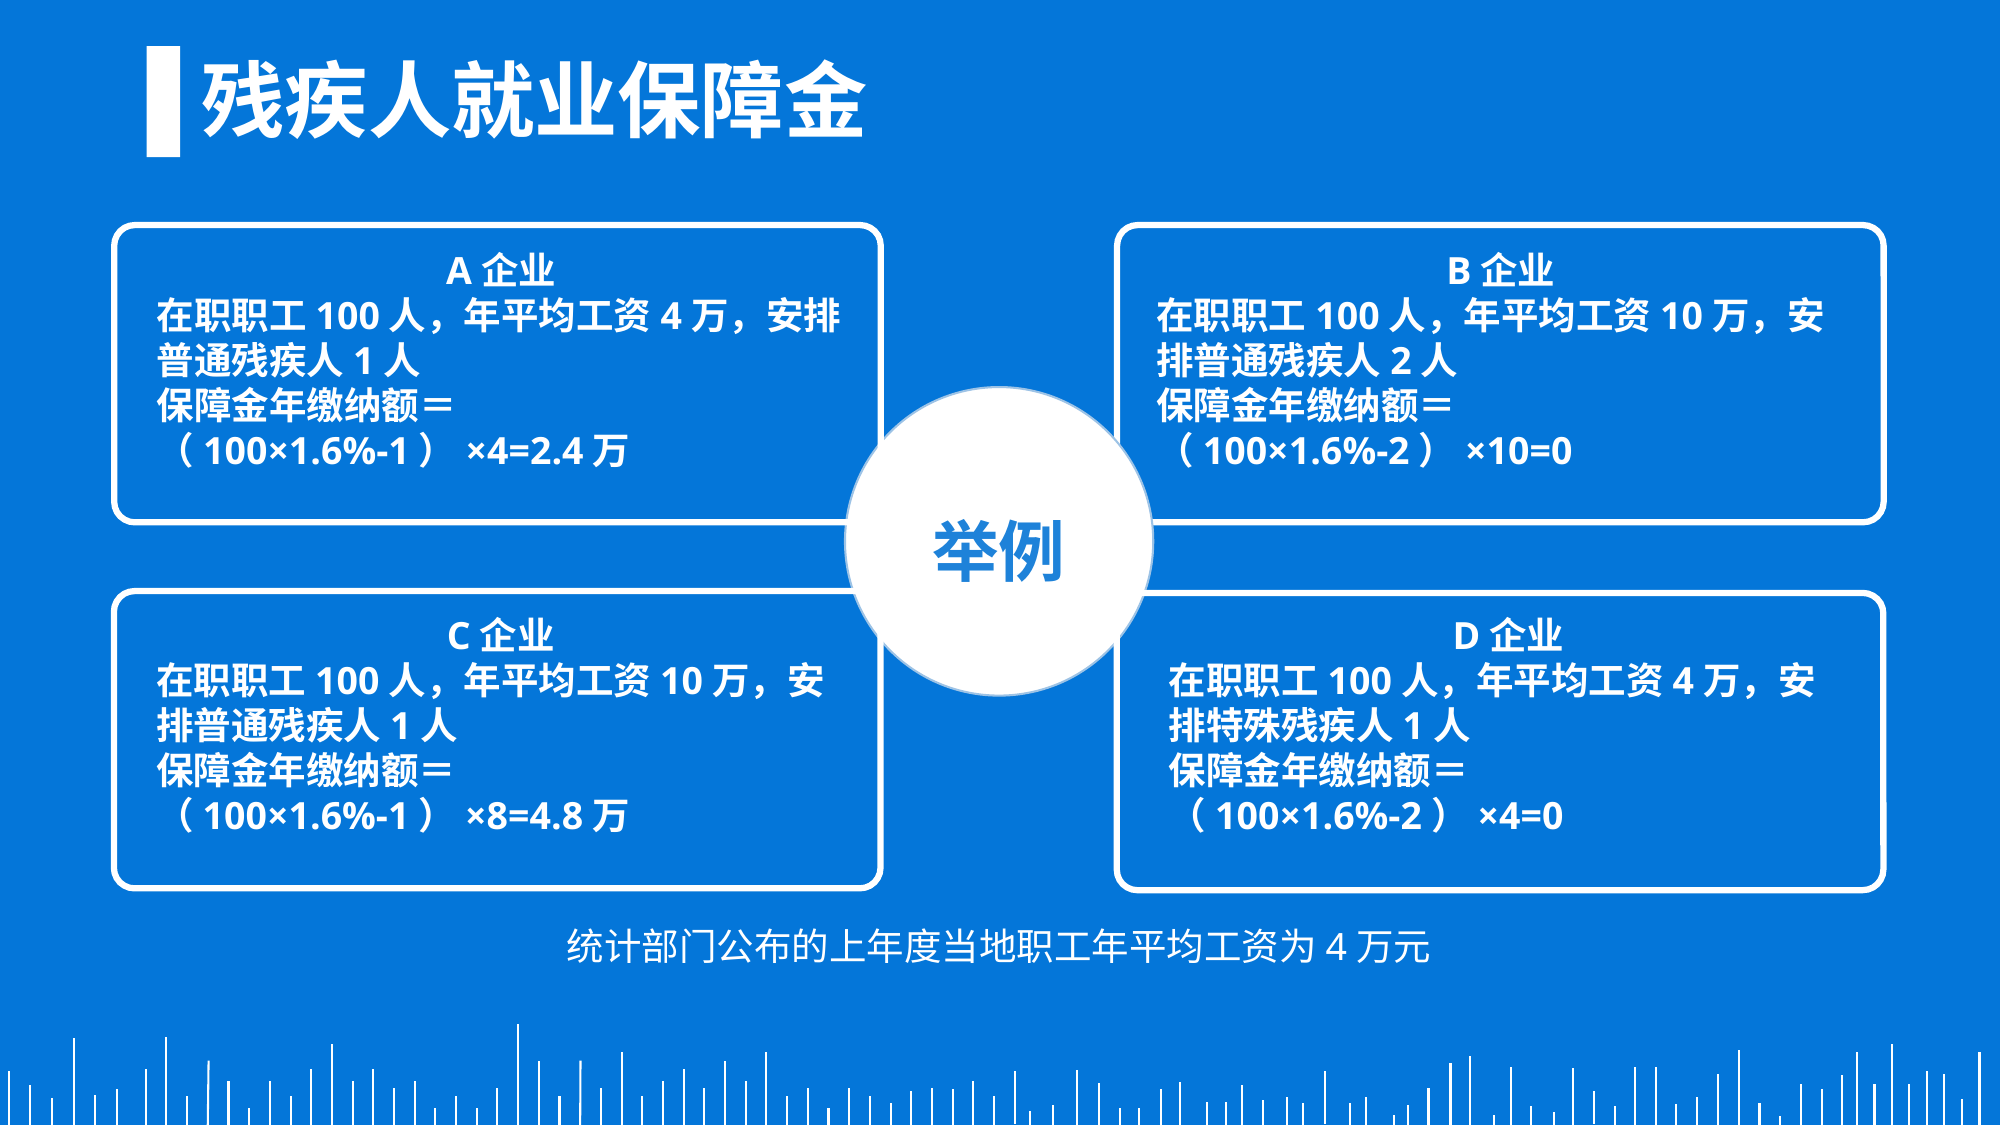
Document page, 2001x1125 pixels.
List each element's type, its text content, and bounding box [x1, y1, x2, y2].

text_box [113, 591, 881, 889]
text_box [8, 1024, 1980, 1125]
text_box A企业 在职职工100人，年平均工资4万，安排普通残疾人1人 保障金年缴纳额＝ （100×1.6%-1）×4=2.4万 [141, 239, 861, 525]
text_box 统计部门公布的上年度当地职工年平均工资为4万元 [551, 915, 1446, 975]
text_box [1117, 225, 1884, 523]
text_box [146, 45, 181, 158]
text_box [917, 507, 1082, 576]
text_box C企业 在职职工100人，年平均工资10万，安排普通残疾人1人 保障金年缴纳额＝ （100×1.6%-1）×8=4.8万 [141, 604, 860, 890]
text_box 举例 [844, 387, 1154, 696]
text_box D企业 在职职工100人，年平均工资4万，安排特殊残疾人1人 保障金年缴纳额＝ （100×1.6%-2）×4=0 [1153, 604, 1864, 890]
text_box [1116, 592, 1884, 891]
text_box B企业 在职职工100人，年平均工资10万，安排普通残疾人2人 保障金年缴纳额＝ （100×1.6%-2）×10=0 [1141, 239, 1860, 525]
text_box [114, 225, 881, 523]
text_box 残疾人就业保障金 [186, 41, 1189, 156]
